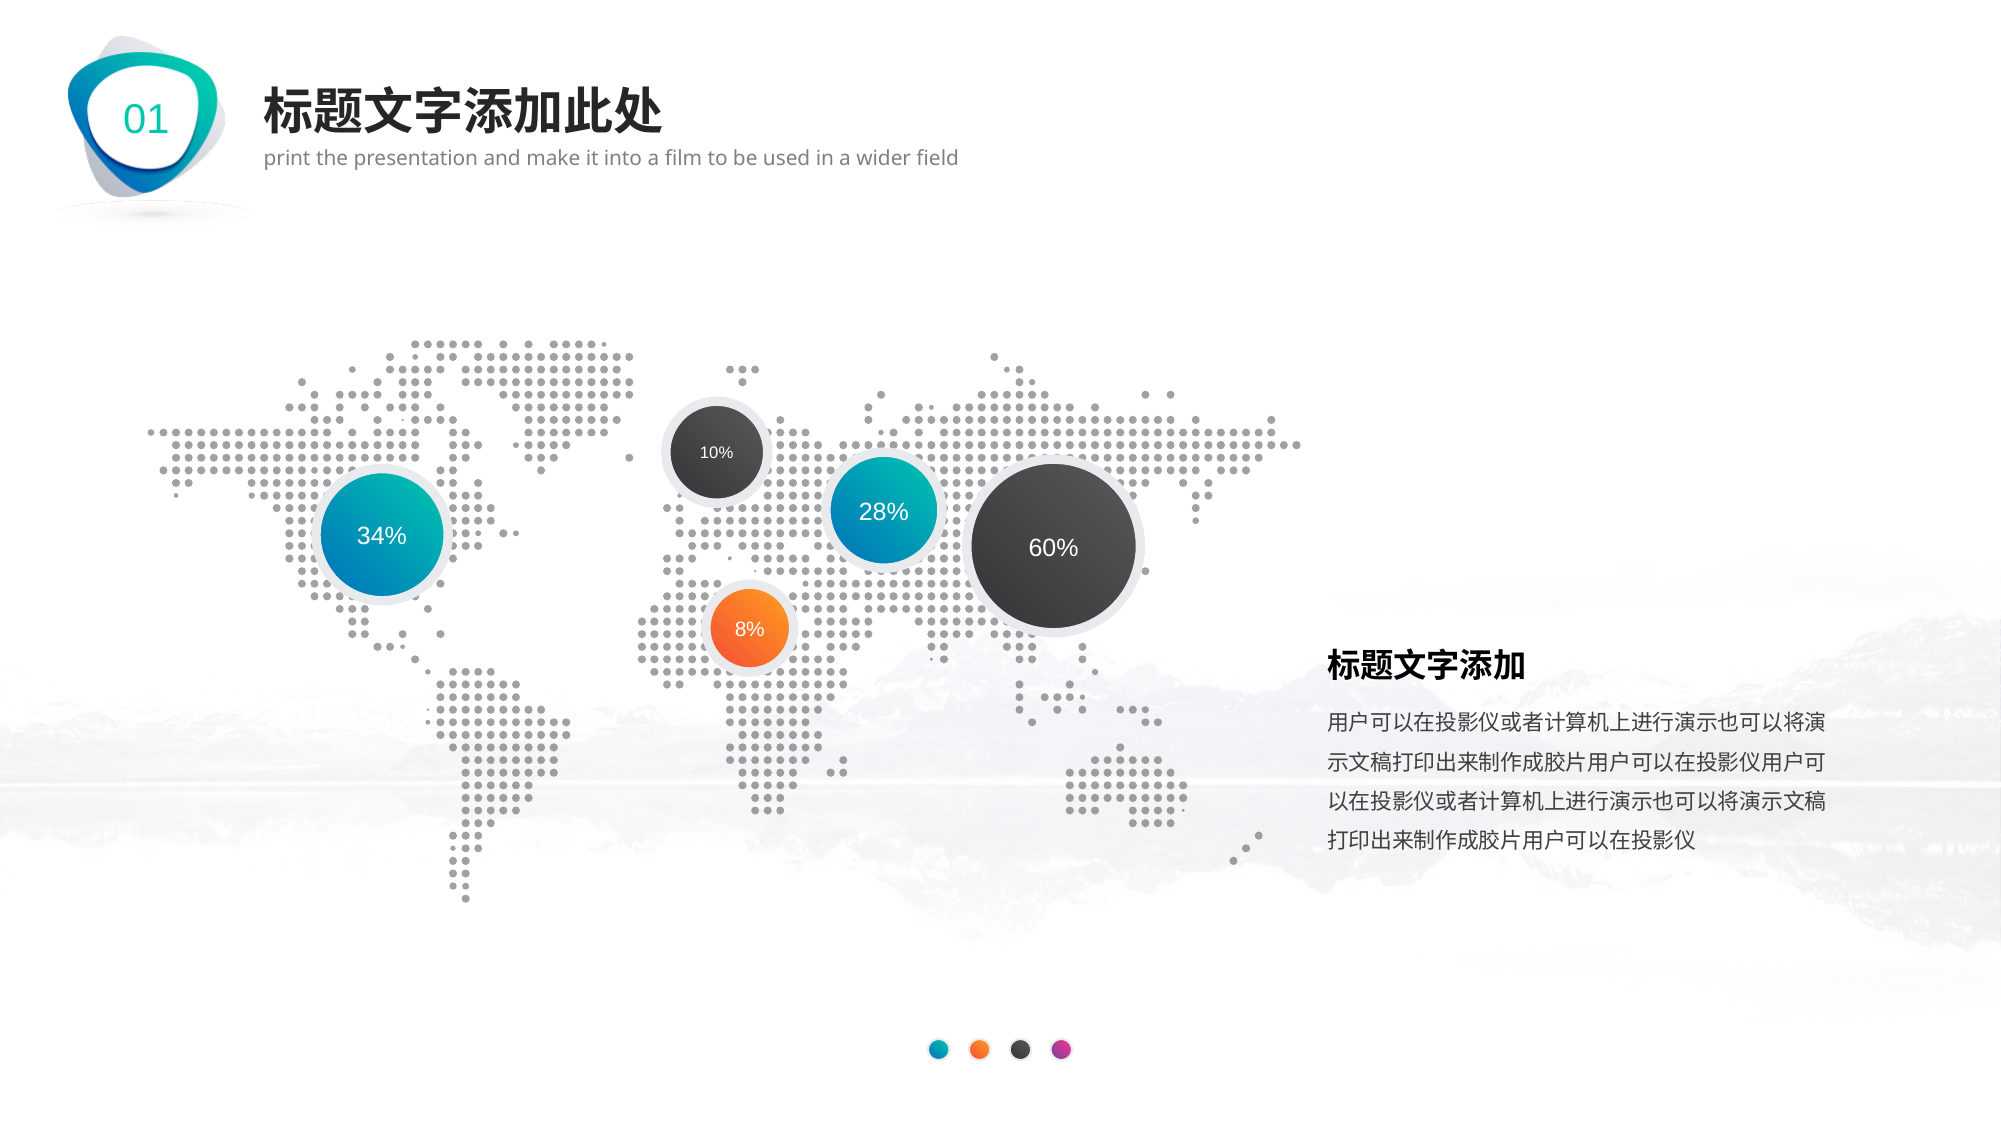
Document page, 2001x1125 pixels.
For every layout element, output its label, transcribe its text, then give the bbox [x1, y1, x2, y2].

text_box [474, 705, 483, 714]
text_box [449, 856, 458, 866]
text_box [1229, 466, 1238, 475]
text_box [751, 756, 760, 765]
text_box [952, 630, 961, 639]
text_box [725, 503, 734, 513]
text_box [1065, 793, 1074, 803]
text_box [637, 630, 647, 639]
text_box [902, 440, 911, 450]
text_box [1153, 466, 1163, 475]
text_box [285, 440, 294, 450]
text_box [1267, 440, 1276, 450]
text_box [776, 503, 785, 513]
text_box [927, 1038, 1073, 1061]
text_box [297, 378, 306, 387]
text_box [486, 806, 495, 815]
text_box [1116, 453, 1125, 462]
text_box [788, 503, 798, 513]
text_box [776, 466, 785, 475]
text_box [285, 503, 294, 513]
text_box [549, 390, 558, 399]
text_box [1002, 390, 1012, 399]
text_box [965, 466, 974, 475]
text_box [436, 365, 445, 374]
text_box [990, 352, 999, 362]
text_box [197, 466, 206, 475]
text_box [801, 705, 810, 714]
text_box [1191, 453, 1200, 462]
text_box [1015, 390, 1024, 399]
text_box [738, 730, 747, 740]
text_box [738, 693, 747, 702]
text_box [486, 378, 495, 387]
text_box [738, 365, 747, 374]
text_box [436, 352, 445, 362]
text_box [1015, 693, 1024, 702]
text_box [952, 428, 961, 437]
text_box [965, 503, 974, 513]
text_box [260, 453, 269, 462]
text_box [473, 541, 483, 550]
text_box [612, 352, 621, 362]
text_box 8% [704, 583, 795, 674]
text_box [725, 693, 734, 702]
text_box [1078, 453, 1087, 462]
text_box [411, 403, 420, 412]
text_box [1116, 428, 1125, 437]
text_box [474, 781, 483, 790]
text_box [1015, 403, 1024, 412]
text_box [486, 693, 495, 702]
text_box [942, 516, 949, 525]
text_box [814, 705, 822, 714]
text_box [738, 541, 747, 550]
text_box [738, 718, 747, 727]
text_box [700, 516, 709, 525]
text_box [335, 478, 343, 484]
text_box [939, 440, 949, 450]
text_box [310, 440, 319, 450]
text_box [411, 428, 420, 437]
text_box [826, 768, 835, 777]
text_box [549, 415, 558, 425]
text_box [260, 440, 269, 450]
text_box [524, 440, 533, 450]
text_box [1178, 453, 1188, 462]
text_box [776, 756, 785, 765]
text_box [1204, 453, 1213, 462]
text_box [839, 667, 848, 676]
text_box [1128, 466, 1137, 475]
text_box [965, 491, 974, 500]
text_box [1128, 768, 1137, 777]
text_box [1128, 440, 1137, 450]
text_box [851, 617, 861, 626]
text_box [436, 466, 445, 475]
text_box [499, 806, 508, 815]
text_box [1103, 781, 1112, 790]
text_box [486, 718, 495, 727]
text_box [751, 680, 760, 689]
text_box [1141, 567, 1150, 576]
text_box [776, 440, 785, 450]
text_box [449, 516, 458, 525]
text_box [965, 630, 974, 639]
text_box [1078, 781, 1087, 790]
text_box [927, 554, 936, 563]
text_box [1128, 415, 1137, 425]
text_box [486, 781, 495, 790]
text_box [461, 743, 470, 752]
text_box [511, 390, 520, 399]
text_box [474, 806, 483, 815]
text_box [486, 793, 495, 803]
text_box [1065, 680, 1074, 689]
text_box [990, 466, 999, 475]
text_box [939, 453, 949, 462]
text_box [1178, 781, 1188, 790]
text_box [461, 693, 470, 702]
text_box [1128, 428, 1137, 437]
text_box [549, 453, 558, 462]
text_box [738, 756, 747, 765]
text_box [297, 491, 306, 500]
text_box [537, 743, 546, 752]
text_box [1178, 428, 1188, 437]
text_box [1027, 655, 1037, 664]
text_box [310, 415, 319, 425]
text_box [663, 680, 671, 689]
text_box [801, 453, 810, 462]
text_box [776, 781, 785, 790]
text_box [788, 554, 798, 563]
text_box [927, 630, 936, 639]
text_box [297, 503, 306, 513]
text_box [889, 579, 898, 588]
text_box [260, 478, 269, 487]
text_box [1090, 768, 1100, 777]
text_box [436, 403, 445, 412]
text_box [751, 781, 760, 790]
text_box [386, 440, 395, 450]
text_box [965, 617, 974, 626]
text_box [574, 365, 583, 374]
text_box [876, 579, 886, 588]
text_box [1015, 440, 1024, 450]
text_box [801, 567, 810, 576]
text_box [310, 390, 319, 399]
text_box [297, 403, 306, 412]
text_box [1141, 440, 1150, 450]
text_box [902, 579, 911, 588]
text_box [222, 466, 231, 475]
text_box [423, 365, 432, 374]
text_box [763, 567, 772, 576]
text_box [1027, 642, 1037, 651]
text_box [738, 781, 747, 790]
text_box [474, 718, 483, 727]
text_box [952, 579, 961, 588]
text_box [1241, 428, 1251, 437]
text_box [1128, 453, 1137, 462]
text_box [776, 529, 785, 538]
text_box [322, 428, 332, 437]
text_box [650, 630, 659, 639]
text_box [260, 491, 269, 500]
text_box [310, 428, 319, 437]
text_box [814, 491, 822, 500]
text_box [511, 680, 520, 689]
text_box [171, 440, 181, 450]
text_box [524, 705, 533, 714]
text_box [486, 680, 495, 689]
text_box [373, 416, 382, 425]
text_box 10% [664, 400, 769, 505]
text_box [549, 768, 558, 777]
text_box [373, 378, 382, 387]
text_box [1153, 756, 1163, 765]
text_box [1078, 655, 1087, 664]
text_box [1116, 416, 1125, 425]
text_box [725, 516, 734, 525]
text_box [738, 378, 747, 387]
text_box [1027, 428, 1037, 437]
text_box [1229, 440, 1238, 450]
text_box [977, 491, 983, 499]
text_box [171, 428, 181, 437]
text_box [322, 491, 329, 499]
text_box [574, 403, 583, 412]
text_box [751, 806, 760, 815]
text_box [436, 718, 445, 727]
text_box [675, 630, 684, 639]
text_box [713, 541, 722, 550]
text_box [1027, 403, 1037, 412]
text_box [423, 378, 432, 387]
text_box [360, 617, 369, 626]
text_box [209, 453, 218, 462]
text_box [713, 529, 722, 538]
text_box [814, 655, 822, 664]
text_box [360, 630, 369, 639]
text_box [700, 604, 709, 613]
text_box [234, 453, 244, 462]
text_box [449, 453, 458, 462]
text_box [449, 718, 458, 727]
text_box [1015, 378, 1024, 387]
text_box [1116, 743, 1125, 752]
text_box [524, 768, 533, 777]
text_box [713, 592, 720, 599]
text_box [688, 667, 697, 676]
text_box [272, 503, 281, 513]
text_box [776, 428, 785, 437]
text_box [537, 365, 546, 374]
text_box [1254, 428, 1263, 437]
text_box [234, 428, 244, 437]
text_box [1090, 428, 1100, 437]
text_box [474, 844, 483, 853]
text_box [1103, 756, 1112, 765]
text_box [939, 617, 949, 626]
text_box [764, 428, 772, 437]
text_box [851, 642, 861, 651]
text_box [426, 581, 432, 588]
text_box [1065, 806, 1074, 815]
text_box [310, 403, 319, 412]
text_box [450, 529, 458, 538]
text_box [348, 630, 357, 639]
text_box [549, 756, 558, 765]
text_box [725, 529, 734, 538]
text_box [1128, 756, 1137, 765]
text_box [776, 453, 785, 462]
text_box [449, 478, 458, 487]
text_box [449, 743, 458, 752]
text_box [839, 554, 848, 563]
text_box [335, 604, 344, 613]
text_box [776, 478, 785, 487]
text_box [776, 416, 785, 425]
text_box [1078, 415, 1087, 425]
text_box [927, 617, 936, 626]
text_box [990, 390, 999, 399]
text_box [637, 642, 647, 651]
text_box [965, 415, 974, 425]
text_box [474, 680, 483, 689]
text_box [650, 667, 659, 676]
text_box [1015, 428, 1024, 437]
text_box [725, 756, 735, 765]
text_box [524, 743, 533, 752]
text_box [474, 819, 483, 828]
text_box [814, 693, 822, 702]
text_box [1141, 819, 1150, 828]
text_box [1040, 428, 1049, 437]
text_box [839, 768, 848, 777]
text_box [826, 655, 835, 664]
text_box [423, 340, 432, 349]
text_box [1166, 819, 1175, 828]
text_box [801, 604, 810, 613]
text_box [1166, 806, 1175, 815]
text_box [600, 428, 609, 437]
text_box [612, 365, 621, 374]
text_box [663, 642, 671, 651]
text_box [902, 604, 911, 613]
text_box [1241, 440, 1251, 450]
text_box [1141, 466, 1150, 475]
text_box [801, 529, 810, 538]
text_box [398, 440, 407, 450]
text_box [751, 541, 760, 550]
text_box [889, 568, 898, 576]
text_box [776, 743, 785, 752]
text_box [537, 378, 546, 387]
text_box [600, 378, 609, 387]
text_box [826, 680, 835, 689]
text_box [562, 730, 571, 740]
text_box [537, 403, 546, 412]
text_box [461, 894, 470, 903]
text_box [788, 529, 798, 538]
text_box [461, 428, 470, 437]
text_box [1191, 415, 1200, 425]
text_box [1141, 768, 1150, 777]
text_box [927, 453, 936, 462]
text_box [952, 541, 961, 550]
text_box [310, 453, 319, 462]
text_box [1053, 453, 1062, 458]
text_box [675, 655, 684, 664]
text_box [876, 440, 886, 450]
text_box [814, 453, 822, 462]
text_box [1254, 453, 1263, 462]
text_box [612, 415, 621, 425]
text_box [1141, 756, 1150, 765]
text_box [537, 352, 546, 362]
text_box [411, 390, 420, 399]
text_box [826, 592, 835, 601]
text_box [461, 781, 470, 790]
text_box [398, 403, 407, 412]
text_box [511, 352, 520, 362]
text_box [914, 441, 923, 449]
text_box [473, 516, 483, 525]
text_box [1153, 819, 1163, 828]
text_box [398, 390, 407, 399]
text_box [826, 642, 835, 651]
text_box [738, 680, 747, 689]
text_box [335, 441, 344, 449]
text_box [1241, 466, 1251, 475]
text_box [1065, 768, 1074, 777]
text_box [511, 781, 520, 790]
text_box [511, 718, 520, 727]
text_box [574, 390, 583, 399]
text_box [474, 768, 483, 777]
text_box [864, 604, 873, 613]
text_box [587, 415, 596, 425]
text_box [688, 630, 697, 639]
text_box [751, 743, 760, 752]
text_box [929, 542, 936, 550]
text_box [549, 440, 558, 450]
text_box [511, 768, 520, 777]
text_box 34% [314, 467, 450, 602]
text_box [688, 592, 697, 601]
text_box [562, 403, 571, 412]
text_box [965, 516, 970, 525]
text_box [310, 579, 319, 588]
text_box [788, 466, 798, 475]
text_box [914, 453, 923, 462]
text_box [1015, 642, 1024, 651]
text_box [675, 604, 684, 613]
text_box [1217, 466, 1225, 475]
text_box [335, 415, 344, 425]
text_box [927, 579, 936, 588]
text_box [524, 718, 533, 727]
text_box [864, 440, 873, 450]
text_box [436, 478, 445, 487]
text_box [663, 630, 671, 639]
text_box [663, 667, 671, 676]
text_box [209, 428, 218, 437]
text_box [549, 730, 558, 740]
text_box [1116, 781, 1125, 790]
text_box [814, 617, 822, 626]
text_box [914, 579, 923, 588]
text_box [297, 541, 306, 550]
text_box [725, 365, 734, 374]
text_box [285, 428, 294, 437]
text_box [511, 730, 520, 740]
text_box [939, 428, 949, 437]
text_box [965, 440, 974, 450]
text_box [889, 604, 898, 613]
text_box [537, 415, 546, 425]
text_box [373, 453, 382, 462]
text_box [814, 503, 822, 513]
text_box [461, 806, 470, 815]
text_box [499, 365, 508, 374]
text_box [511, 806, 520, 815]
text_box [499, 340, 508, 349]
text_box [1141, 793, 1150, 803]
text_box [1015, 705, 1024, 714]
text_box [461, 365, 470, 374]
text_box [449, 869, 458, 878]
text_box [1153, 440, 1163, 450]
text_box [297, 466, 306, 475]
text_box [209, 466, 218, 475]
text_box [386, 453, 395, 462]
text_box [272, 440, 281, 450]
text_box [788, 478, 798, 487]
text_box [386, 428, 395, 437]
text_box [776, 541, 785, 550]
text_box [763, 529, 772, 538]
text_box [449, 491, 458, 500]
text_box [386, 642, 395, 651]
text_box [562, 415, 571, 425]
text_box [574, 428, 583, 437]
text_box [285, 453, 294, 462]
text_box [826, 530, 831, 538]
text_box [663, 655, 671, 664]
text_box [1141, 415, 1150, 425]
text_box [1027, 453, 1037, 461]
text_box [1153, 781, 1163, 790]
text_box [197, 428, 206, 437]
text_box [839, 567, 848, 576]
text_box [839, 579, 848, 588]
text_box [449, 352, 458, 362]
text_box [499, 693, 508, 702]
text_box [360, 390, 369, 399]
text_box [763, 669, 772, 676]
text_box [902, 567, 911, 576]
text_box [398, 453, 407, 462]
text_box [474, 667, 483, 676]
text_box [335, 403, 344, 412]
text_box [688, 642, 697, 651]
text_box [612, 390, 621, 399]
text_box [473, 340, 483, 349]
text_box [713, 516, 722, 525]
text_box [952, 453, 961, 462]
text_box [826, 693, 835, 702]
text_box [449, 466, 458, 475]
text_box [449, 340, 458, 349]
text_box [1090, 453, 1100, 462]
text_box [1065, 693, 1074, 702]
text_box [209, 440, 218, 450]
text_box [1040, 403, 1049, 412]
text_box [939, 529, 949, 538]
text_box [776, 554, 785, 563]
text_box [763, 680, 772, 689]
text_box [839, 680, 848, 689]
text_box [675, 554, 684, 563]
text_box [763, 718, 772, 727]
text_box [1103, 793, 1112, 803]
text_box [1079, 694, 1086, 700]
text_box [297, 478, 306, 487]
text_box [1002, 642, 1012, 651]
text_box [449, 440, 458, 450]
text_box [914, 592, 923, 601]
text_box [436, 693, 445, 702]
text_box [1166, 428, 1175, 437]
text_box [688, 529, 697, 538]
text_box [1229, 453, 1238, 462]
text_box [1002, 440, 1012, 450]
text_box [977, 593, 983, 601]
text_box [625, 390, 634, 399]
text_box [461, 491, 470, 500]
text_box [1153, 768, 1163, 777]
text_box [524, 340, 533, 349]
text_box [486, 667, 495, 676]
text_box [322, 579, 332, 588]
text_box [700, 541, 709, 550]
text_box [889, 440, 898, 450]
text_box [952, 567, 961, 576]
text_box [1002, 630, 1012, 639]
text_box [473, 440, 483, 450]
text_box [801, 503, 810, 513]
text_box [1078, 642, 1087, 651]
text_box [1090, 403, 1100, 412]
text_box [475, 530, 482, 537]
text_box [1053, 705, 1062, 714]
text_box [675, 579, 684, 588]
text_box [512, 530, 519, 537]
text_box [423, 390, 432, 399]
text_box [537, 390, 546, 399]
text_box [360, 440, 369, 450]
text_box [625, 352, 634, 362]
text_box [373, 642, 382, 651]
text_box [474, 831, 483, 840]
text_box [700, 617, 706, 626]
text_box [348, 604, 357, 613]
text_box [952, 478, 961, 487]
text_box [1141, 706, 1149, 714]
text_box [878, 429, 884, 436]
text_box [738, 768, 747, 777]
text_box [297, 554, 306, 563]
text_box [990, 428, 999, 437]
text_box [939, 415, 949, 425]
text_box [977, 390, 986, 399]
text_box [473, 378, 483, 387]
text_box [1279, 440, 1288, 450]
text_box [461, 541, 470, 550]
text_box [587, 340, 596, 349]
text_box [310, 503, 319, 513]
text_box [941, 491, 949, 500]
text_box [574, 352, 583, 362]
text_box [864, 592, 873, 601]
text_box [851, 440, 861, 450]
text_box [839, 592, 848, 601]
text_box [725, 680, 734, 689]
text_box [939, 630, 949, 639]
text_box [914, 428, 923, 437]
text_box [297, 453, 306, 462]
text_box [751, 503, 760, 513]
text_box [486, 819, 495, 828]
text_box [234, 466, 244, 475]
text_box [247, 440, 256, 450]
text_box [1002, 619, 1011, 626]
text_box [814, 516, 822, 525]
text_box [927, 466, 936, 475]
text_box [411, 340, 420, 349]
text_box [776, 516, 785, 525]
text_box [449, 667, 458, 676]
text_box [461, 856, 470, 866]
text_box [965, 403, 974, 412]
text_box [473, 503, 483, 513]
text_box [461, 503, 470, 513]
text_box [537, 466, 546, 475]
text_box [1090, 415, 1100, 425]
text_box [600, 365, 609, 374]
text_box [297, 579, 306, 588]
text_box [700, 529, 709, 538]
text_box [738, 516, 747, 525]
text_box [272, 453, 281, 462]
text_box [272, 466, 281, 475]
text_box [1002, 466, 1011, 473]
text_box [1191, 491, 1200, 500]
text_box [1002, 415, 1012, 425]
text_box [751, 793, 760, 803]
text_box [801, 592, 810, 601]
text_box [814, 667, 822, 676]
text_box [56, 36, 1051, 227]
text_box [449, 680, 458, 689]
text_box [751, 554, 760, 563]
text_box [234, 440, 244, 450]
text_box [310, 554, 319, 563]
text_box [763, 705, 772, 714]
text_box [1153, 718, 1163, 727]
text_box [763, 491, 772, 500]
text_box [1192, 517, 1200, 525]
text_box [1028, 378, 1036, 386]
text_box [1116, 478, 1125, 487]
text_box [449, 541, 458, 550]
text_box [348, 466, 357, 474]
text_box [776, 705, 785, 714]
text_box [675, 667, 684, 676]
text_box [499, 352, 508, 362]
text_box [398, 428, 407, 437]
text_box [625, 453, 634, 462]
text_box [776, 693, 785, 702]
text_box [1312, 628, 1847, 863]
text_box [1053, 693, 1062, 702]
text_box [524, 378, 533, 387]
text_box [1065, 781, 1074, 790]
text_box [436, 730, 445, 740]
text_box [310, 491, 319, 500]
text_box [675, 680, 684, 689]
text_box [790, 642, 798, 651]
text_box [486, 743, 495, 752]
text_box [272, 491, 281, 500]
text_box [751, 365, 760, 374]
text_box [1191, 466, 1200, 475]
text_box [713, 505, 722, 513]
text_box [788, 428, 798, 437]
text_box [1141, 453, 1150, 462]
text_box [965, 453, 974, 462]
text_box [1116, 768, 1125, 777]
text_box [927, 604, 936, 613]
text_box [650, 655, 659, 664]
text_box [474, 730, 483, 740]
text_box [751, 730, 760, 740]
text_box [574, 340, 583, 349]
text_box [788, 453, 798, 462]
text_box [1216, 453, 1225, 462]
text_box [1191, 440, 1200, 450]
text_box [977, 617, 986, 626]
text_box [864, 617, 873, 626]
text_box [486, 705, 495, 714]
text_box [1204, 428, 1213, 437]
text_box [562, 440, 571, 450]
text_box [939, 579, 949, 588]
text_box [763, 554, 772, 563]
text_box [1204, 491, 1213, 500]
text_box [184, 440, 193, 450]
text_box [486, 352, 495, 362]
text_box [914, 617, 923, 626]
text_box [675, 642, 684, 651]
text_box [1166, 390, 1175, 399]
text_box [461, 819, 470, 828]
text_box [1116, 756, 1125, 765]
text_box [411, 453, 420, 462]
text_box [826, 541, 835, 550]
text_box [675, 617, 684, 626]
text_box [461, 378, 470, 387]
text_box [876, 592, 886, 601]
text_box [322, 466, 332, 475]
text_box [788, 730, 798, 740]
text_box [537, 705, 546, 714]
text_box [411, 365, 420, 374]
text_box [1128, 793, 1137, 803]
text_box [637, 617, 647, 626]
text_box [1128, 819, 1137, 828]
text_box [713, 680, 722, 689]
text_box [663, 617, 671, 626]
text_box [524, 390, 533, 399]
text_box [788, 491, 798, 500]
text_box [587, 378, 596, 387]
text_box [524, 756, 533, 765]
text_box [524, 793, 533, 803]
text_box [1141, 718, 1150, 727]
text_box [788, 440, 798, 450]
text_box [600, 403, 609, 412]
text_box [1078, 793, 1087, 803]
text_box [247, 478, 256, 487]
text_box [776, 806, 785, 815]
text_box [801, 440, 810, 450]
text_box [549, 403, 558, 412]
text_box [436, 415, 445, 425]
text_box [738, 503, 747, 513]
text_box [1078, 768, 1087, 777]
text_box [461, 831, 470, 840]
text_box [826, 466, 835, 475]
text_box [965, 604, 974, 613]
text_box [939, 592, 949, 601]
text_box [574, 415, 583, 425]
text_box [486, 516, 495, 525]
text_box [965, 592, 974, 601]
text_box [322, 440, 332, 450]
text_box [499, 705, 508, 714]
text_box [826, 453, 835, 462]
text_box [449, 503, 458, 513]
text_box [461, 453, 470, 462]
text_box [663, 567, 671, 576]
text_box [1178, 466, 1188, 475]
text_box [952, 617, 961, 626]
text_box [461, 667, 470, 676]
text_box [952, 503, 961, 513]
text_box [889, 428, 898, 437]
text_box [801, 756, 810, 765]
text_box [952, 440, 961, 450]
text_box [1040, 415, 1049, 425]
text_box [449, 416, 458, 425]
text_box [927, 592, 936, 601]
text_box [449, 705, 458, 714]
text_box [398, 630, 407, 639]
text_box [1015, 630, 1024, 639]
text_box [977, 453, 986, 462]
text_box [927, 642, 936, 651]
text_box [939, 466, 949, 475]
text_box [763, 541, 772, 550]
text_box [939, 567, 949, 576]
text_box [499, 378, 508, 387]
text_box [1090, 806, 1100, 815]
text_box [461, 680, 470, 689]
text_box [788, 768, 798, 777]
text_box [474, 743, 483, 752]
text_box [990, 453, 999, 462]
text_box [360, 403, 369, 412]
text_box [587, 428, 596, 437]
text_box [461, 869, 470, 878]
text_box [222, 453, 231, 462]
text_box [990, 440, 999, 450]
text_box [839, 642, 848, 651]
text_box [461, 768, 470, 777]
text_box 60% [965, 458, 1142, 634]
text_box [348, 453, 357, 462]
text_box [738, 705, 747, 714]
text_box [725, 668, 734, 676]
text_box [348, 617, 357, 626]
text_box [549, 743, 558, 752]
text_box [1040, 390, 1049, 399]
text_box [499, 781, 508, 790]
text_box [839, 604, 848, 613]
text_box [1178, 440, 1188, 450]
text_box [499, 756, 508, 765]
text_box [524, 428, 533, 437]
text_box [537, 756, 546, 765]
text_box [1132, 503, 1137, 512]
text_box [474, 793, 483, 803]
text_box [285, 541, 294, 550]
text_box [952, 415, 961, 425]
text_box [310, 516, 317, 525]
text_box [952, 403, 961, 412]
text_box [1141, 428, 1150, 437]
text_box [499, 793, 508, 803]
text_box [1116, 466, 1125, 475]
text_box [788, 655, 798, 664]
text_box [473, 491, 483, 500]
text_box [511, 378, 520, 387]
text_box [373, 428, 382, 437]
text_box [688, 554, 697, 563]
text_box [285, 478, 294, 487]
text_box [788, 743, 798, 752]
text_box [1015, 655, 1024, 664]
text_box [486, 768, 495, 777]
text_box [310, 478, 319, 487]
text_box [650, 617, 659, 626]
text_box [725, 718, 734, 727]
text_box [675, 592, 684, 601]
text_box [763, 503, 772, 513]
text_box [373, 390, 382, 399]
text_box [939, 554, 949, 563]
text_box [1254, 440, 1263, 450]
text_box [826, 630, 835, 639]
text_box [474, 756, 483, 765]
text_box [1065, 440, 1074, 450]
text_box [889, 592, 898, 601]
text_box [700, 642, 709, 651]
text_box [511, 705, 520, 714]
text_box [977, 466, 986, 475]
text_box [776, 680, 785, 689]
text_box [335, 592, 344, 601]
text_box [763, 516, 772, 525]
text_box [965, 579, 974, 588]
text_box [297, 529, 306, 538]
text_box [600, 390, 609, 399]
text_box [977, 478, 986, 487]
text_box [851, 579, 861, 588]
text_box [461, 340, 470, 349]
text_box [814, 743, 822, 752]
text_box [1027, 631, 1037, 639]
text_box [675, 504, 684, 512]
text_box [977, 403, 986, 412]
text_box [977, 604, 986, 613]
text_box [385, 352, 395, 362]
text_box [1027, 415, 1037, 425]
text_box [537, 718, 546, 727]
text_box [977, 428, 986, 437]
text_box [272, 478, 281, 487]
text_box [499, 529, 508, 538]
text_box [927, 415, 936, 425]
text_box [562, 390, 571, 399]
text_box [738, 529, 747, 538]
text_box [826, 667, 835, 676]
text_box [688, 604, 697, 613]
text_box [839, 453, 848, 462]
text_box [511, 743, 520, 752]
text_box [1141, 390, 1150, 399]
text_box [977, 415, 986, 425]
text_box [1078, 705, 1087, 714]
text_box [449, 428, 458, 437]
text_box [449, 693, 458, 702]
text_box [751, 705, 760, 714]
text_box [990, 415, 999, 425]
text_box [751, 529, 760, 538]
text_box [222, 428, 231, 437]
text_box [1090, 756, 1100, 765]
text_box [385, 365, 395, 374]
text_box [977, 440, 986, 450]
text_box [763, 756, 772, 765]
text_box [814, 680, 822, 689]
text_box [1141, 806, 1150, 815]
text_box [650, 642, 659, 651]
text_box [524, 352, 533, 362]
text_box [814, 730, 822, 740]
text_box [763, 768, 772, 777]
text_box [814, 529, 822, 538]
text_box [285, 529, 294, 538]
text_box [423, 415, 432, 425]
text_box [461, 756, 470, 765]
text_box [952, 516, 961, 525]
text_box [524, 453, 533, 462]
text_box [1040, 693, 1049, 702]
text_box [1103, 768, 1112, 777]
text_box [700, 630, 705, 639]
text_box [310, 541, 316, 550]
text_box [788, 516, 798, 525]
text_box [713, 657, 720, 664]
text_box [1166, 793, 1175, 803]
text_box [600, 352, 609, 362]
text_box [952, 466, 961, 475]
text_box [763, 693, 772, 702]
text_box [927, 567, 936, 576]
text_box [1153, 806, 1163, 815]
text_box [511, 793, 520, 803]
text_box [1267, 428, 1276, 437]
text_box [411, 655, 420, 664]
text_box [801, 478, 810, 487]
text_box [1241, 453, 1251, 462]
text_box [1166, 415, 1175, 425]
text_box [939, 478, 949, 487]
text_box [788, 718, 798, 727]
text_box [486, 365, 495, 374]
text_box [1103, 453, 1112, 462]
text_box [864, 403, 873, 412]
text_box [713, 579, 722, 588]
text_box [1128, 781, 1137, 790]
text_box [436, 705, 445, 714]
text_box [1053, 428, 1062, 437]
text_box [927, 440, 936, 450]
text_box [587, 365, 596, 374]
text_box [688, 655, 697, 664]
text_box [297, 428, 306, 437]
text_box [876, 604, 886, 613]
text_box [310, 529, 315, 538]
text_box [765, 466, 772, 475]
text_box [1204, 440, 1213, 450]
text_box [1078, 806, 1087, 815]
text_box [1078, 428, 1087, 437]
text_box [788, 781, 798, 790]
text_box [537, 428, 546, 437]
text_box [473, 478, 483, 487]
text_box [184, 428, 193, 437]
text_box [1065, 453, 1074, 460]
text_box [788, 705, 798, 714]
text_box [373, 440, 382, 450]
text_box [335, 390, 344, 399]
text_box [864, 415, 873, 425]
text_box [788, 693, 798, 702]
text_box [171, 453, 181, 462]
text_box [1103, 466, 1112, 475]
text_box [688, 617, 697, 626]
text_box [310, 592, 319, 601]
text_box [776, 793, 785, 803]
text_box [562, 365, 571, 374]
text_box [1166, 453, 1175, 462]
text_box [814, 541, 822, 550]
text_box [537, 730, 546, 740]
text_box [1103, 428, 1112, 437]
text_box [1178, 478, 1188, 487]
text_box [587, 403, 596, 412]
text_box [322, 592, 332, 601]
text_box [1191, 428, 1200, 437]
text_box [952, 604, 961, 613]
text_box [1166, 466, 1175, 475]
text_box [801, 466, 810, 475]
text_box [1002, 428, 1012, 437]
text_box [1166, 768, 1175, 777]
text_box [436, 630, 445, 639]
text_box [1002, 403, 1012, 412]
text_box [197, 440, 206, 450]
text_box [839, 440, 848, 450]
text_box [826, 567, 835, 576]
text_box [939, 642, 949, 651]
text_box [990, 403, 999, 412]
text_box [411, 415, 420, 425]
text_box [1128, 491, 1137, 500]
text_box [524, 403, 533, 412]
text_box [499, 730, 508, 740]
text_box [1040, 440, 1049, 450]
text_box [1229, 428, 1238, 437]
text_box [914, 567, 923, 576]
text_box [1153, 415, 1163, 425]
text_box [851, 453, 860, 459]
text_box [360, 453, 369, 462]
text_box [1040, 453, 1049, 459]
text_box [247, 453, 256, 462]
text_box [801, 655, 810, 664]
text_box [423, 604, 432, 613]
text_box [297, 567, 306, 576]
text_box [412, 354, 419, 360]
text_box [1116, 793, 1125, 803]
text_box [449, 730, 458, 740]
text_box [587, 352, 596, 362]
text_box [486, 503, 495, 513]
text_box [763, 806, 772, 815]
text_box [1065, 428, 1074, 437]
text_box [826, 617, 835, 626]
text_box [814, 440, 822, 450]
text_box [1153, 793, 1163, 803]
text_box [461, 705, 470, 714]
text_box [1191, 503, 1200, 513]
text_box [801, 642, 810, 651]
text_box [222, 440, 231, 450]
text_box [436, 340, 445, 349]
text_box [990, 617, 999, 626]
text_box [386, 403, 395, 412]
text_box [511, 693, 520, 702]
text_box [814, 567, 822, 576]
text_box [801, 630, 810, 639]
text_box [839, 756, 848, 765]
text_box [247, 428, 256, 437]
text_box [939, 541, 949, 550]
text_box [1204, 478, 1213, 487]
text_box [675, 567, 684, 576]
text_box [247, 466, 256, 475]
text_box [713, 667, 722, 676]
text_box [763, 743, 772, 752]
text_box [499, 743, 508, 752]
text_box [650, 604, 659, 613]
text_box [663, 503, 671, 513]
text_box [1116, 705, 1125, 714]
text_box [549, 428, 558, 437]
text_box [965, 478, 974, 487]
text_box [939, 655, 949, 664]
text_box [1128, 806, 1137, 815]
text_box [537, 440, 546, 450]
text_box [1015, 680, 1024, 689]
text_box [285, 554, 294, 563]
text_box [751, 693, 760, 702]
text_box [537, 453, 546, 462]
text_box [864, 579, 873, 588]
text_box [1267, 415, 1276, 425]
text_box [763, 478, 772, 487]
text_box [1090, 793, 1100, 803]
text_box [1027, 440, 1037, 450]
text_box [776, 768, 785, 777]
text_box [914, 604, 923, 613]
text_box [952, 592, 961, 601]
text_box [914, 403, 923, 412]
text_box [322, 453, 332, 462]
text_box [688, 541, 697, 550]
text_box [688, 579, 697, 588]
text_box [663, 554, 671, 563]
text_box [876, 390, 886, 399]
text_box [285, 491, 294, 500]
text_box [398, 378, 407, 387]
text_box [1292, 440, 1301, 450]
text_box [184, 478, 193, 487]
text_box [675, 529, 684, 538]
text_box [915, 556, 923, 563]
text_box [763, 793, 772, 803]
text_box [801, 743, 810, 752]
text_box [763, 781, 772, 790]
text_box [965, 428, 974, 437]
text_box [322, 478, 332, 487]
text_box [902, 592, 911, 601]
text_box [990, 630, 999, 639]
text_box [436, 579, 445, 588]
text_box [788, 756, 798, 765]
text_box [1053, 403, 1062, 412]
text_box [322, 415, 332, 425]
text_box [461, 516, 470, 525]
text_box [1065, 415, 1074, 425]
text_box [663, 604, 671, 613]
text_box [864, 567, 873, 576]
text_box [486, 756, 495, 765]
text_box [1153, 428, 1163, 437]
text_box [574, 378, 583, 387]
text_box [524, 365, 533, 374]
text_box [524, 730, 533, 740]
text_box [1153, 453, 1163, 462]
text_box [700, 579, 709, 588]
text_box [171, 478, 181, 487]
text_box [449, 554, 458, 563]
text_box [814, 630, 822, 639]
text_box [348, 440, 357, 450]
text_box [1053, 440, 1062, 450]
text_box [952, 554, 961, 563]
text_box [1090, 781, 1100, 790]
text_box [1166, 440, 1175, 450]
text_box [725, 743, 735, 752]
text_box [801, 680, 810, 689]
text_box [184, 453, 193, 462]
text_box [1015, 415, 1024, 425]
text_box [272, 428, 281, 437]
text_box [462, 882, 470, 890]
text_box [486, 730, 495, 740]
text_box [549, 378, 558, 387]
text_box [1166, 781, 1175, 790]
text_box [1027, 718, 1037, 727]
text_box [1003, 366, 1010, 373]
text_box [751, 718, 760, 727]
text_box [939, 604, 949, 613]
text_box [285, 403, 294, 412]
text_box [1002, 453, 1012, 462]
text_box [549, 340, 558, 349]
text_box [147, 429, 155, 436]
text_box [1103, 415, 1112, 425]
text_box [1254, 831, 1263, 840]
text_box [549, 365, 558, 374]
text_box [700, 592, 709, 601]
text_box [814, 466, 822, 475]
text_box [700, 655, 709, 664]
text_box [1078, 440, 1087, 450]
text_box [360, 604, 369, 613]
text_box [788, 667, 798, 676]
text_box [524, 781, 533, 790]
text_box [826, 478, 833, 487]
text_box [1027, 390, 1037, 399]
text_box [562, 428, 571, 437]
text_box [562, 378, 571, 387]
text_box [802, 580, 809, 587]
text_box [1103, 440, 1112, 450]
text_box [562, 352, 571, 362]
text_box [171, 466, 181, 475]
text_box [411, 592, 420, 601]
text_box [801, 730, 810, 740]
text_box [801, 667, 810, 676]
text_box [776, 567, 785, 576]
text_box [839, 617, 848, 626]
text_box [461, 730, 470, 740]
text_box [1128, 478, 1137, 487]
text_box [663, 592, 671, 601]
text_box [285, 516, 294, 525]
text_box [473, 365, 483, 374]
text_box [1141, 781, 1150, 790]
text_box [512, 442, 519, 448]
text_box [826, 554, 835, 563]
text_box [790, 604, 798, 613]
text_box [864, 630, 873, 639]
text_box [549, 718, 558, 727]
text_box [461, 529, 470, 538]
text_box [398, 365, 407, 374]
text_box [952, 529, 961, 538]
text_box [499, 768, 508, 777]
text_box [511, 756, 520, 765]
text_box [449, 882, 457, 890]
text_box [248, 492, 255, 499]
text_box [776, 730, 785, 740]
text_box [776, 718, 785, 727]
text_box [814, 478, 822, 487]
text_box [1065, 403, 1074, 412]
text_box [549, 352, 558, 362]
text_box [260, 428, 269, 437]
text_box [1053, 415, 1062, 425]
text_box [625, 378, 634, 387]
text_box [801, 693, 810, 702]
text_box [1015, 365, 1024, 374]
text_box [461, 440, 470, 450]
text_box [335, 453, 344, 462]
text_box [1116, 440, 1125, 450]
text_box [461, 844, 470, 853]
text_box [851, 592, 861, 601]
text_box [675, 516, 684, 525]
text_box [297, 440, 306, 450]
text_box [952, 491, 961, 500]
text_box [943, 503, 949, 513]
text_box [348, 428, 357, 437]
text_box [411, 378, 420, 387]
text_box [1216, 428, 1225, 437]
text_box [700, 667, 709, 676]
text_box [751, 768, 760, 777]
text_box [184, 466, 193, 475]
text_box [801, 428, 810, 437]
text_box [310, 567, 319, 576]
text_box [600, 415, 609, 425]
text_box [814, 604, 822, 613]
text_box [1216, 440, 1225, 450]
text_box [511, 403, 520, 412]
text_box [461, 793, 470, 803]
text_box [537, 768, 546, 777]
text_box [1141, 478, 1150, 487]
text_box [159, 466, 168, 475]
text_box [814, 592, 822, 601]
text_box [159, 428, 168, 437]
text_box [436, 680, 445, 689]
text_box [801, 554, 810, 563]
text_box [499, 390, 508, 399]
text_box [851, 630, 861, 639]
text_box [348, 594, 357, 601]
text_box [348, 390, 357, 399]
text_box [612, 378, 621, 387]
text_box [499, 680, 508, 689]
text_box [876, 569, 886, 576]
text_box [839, 630, 848, 639]
text_box [776, 491, 785, 500]
text_box [524, 415, 533, 425]
text_box [788, 592, 798, 601]
text_box 28% [824, 451, 943, 570]
text_box [562, 340, 571, 349]
text_box [763, 730, 772, 740]
text_box [511, 365, 520, 374]
text_box [1178, 793, 1188, 803]
text_box [914, 415, 923, 425]
text_box [348, 366, 356, 373]
text_box [1229, 856, 1238, 866]
text_box [1090, 440, 1100, 450]
text_box [902, 415, 911, 425]
text_box [965, 567, 970, 576]
text_box [788, 680, 798, 689]
text_box [449, 831, 458, 840]
text_box [788, 567, 798, 576]
text_box [562, 718, 571, 727]
text_box [1091, 668, 1099, 676]
text_box [197, 453, 206, 462]
text_box [1241, 844, 1251, 853]
text_box [260, 466, 269, 475]
text_box [1015, 453, 1024, 462]
text_box [473, 352, 483, 362]
text_box [499, 718, 508, 727]
text_box [738, 743, 747, 752]
text_box [335, 466, 344, 475]
text_box [587, 390, 596, 399]
text_box [751, 516, 760, 525]
text_box [776, 667, 785, 676]
text_box [814, 579, 822, 588]
text_box [801, 718, 810, 727]
text_box [801, 516, 810, 525]
text_box [826, 579, 835, 588]
text_box [637, 655, 647, 664]
text_box [297, 516, 306, 525]
text_box [801, 491, 810, 500]
text_box [285, 466, 294, 475]
text_box [725, 705, 734, 714]
text_box [461, 718, 470, 727]
text_box [311, 466, 318, 474]
text_box [1128, 705, 1137, 714]
text_box [474, 693, 483, 702]
text_box [826, 604, 835, 613]
text_box [411, 440, 420, 450]
